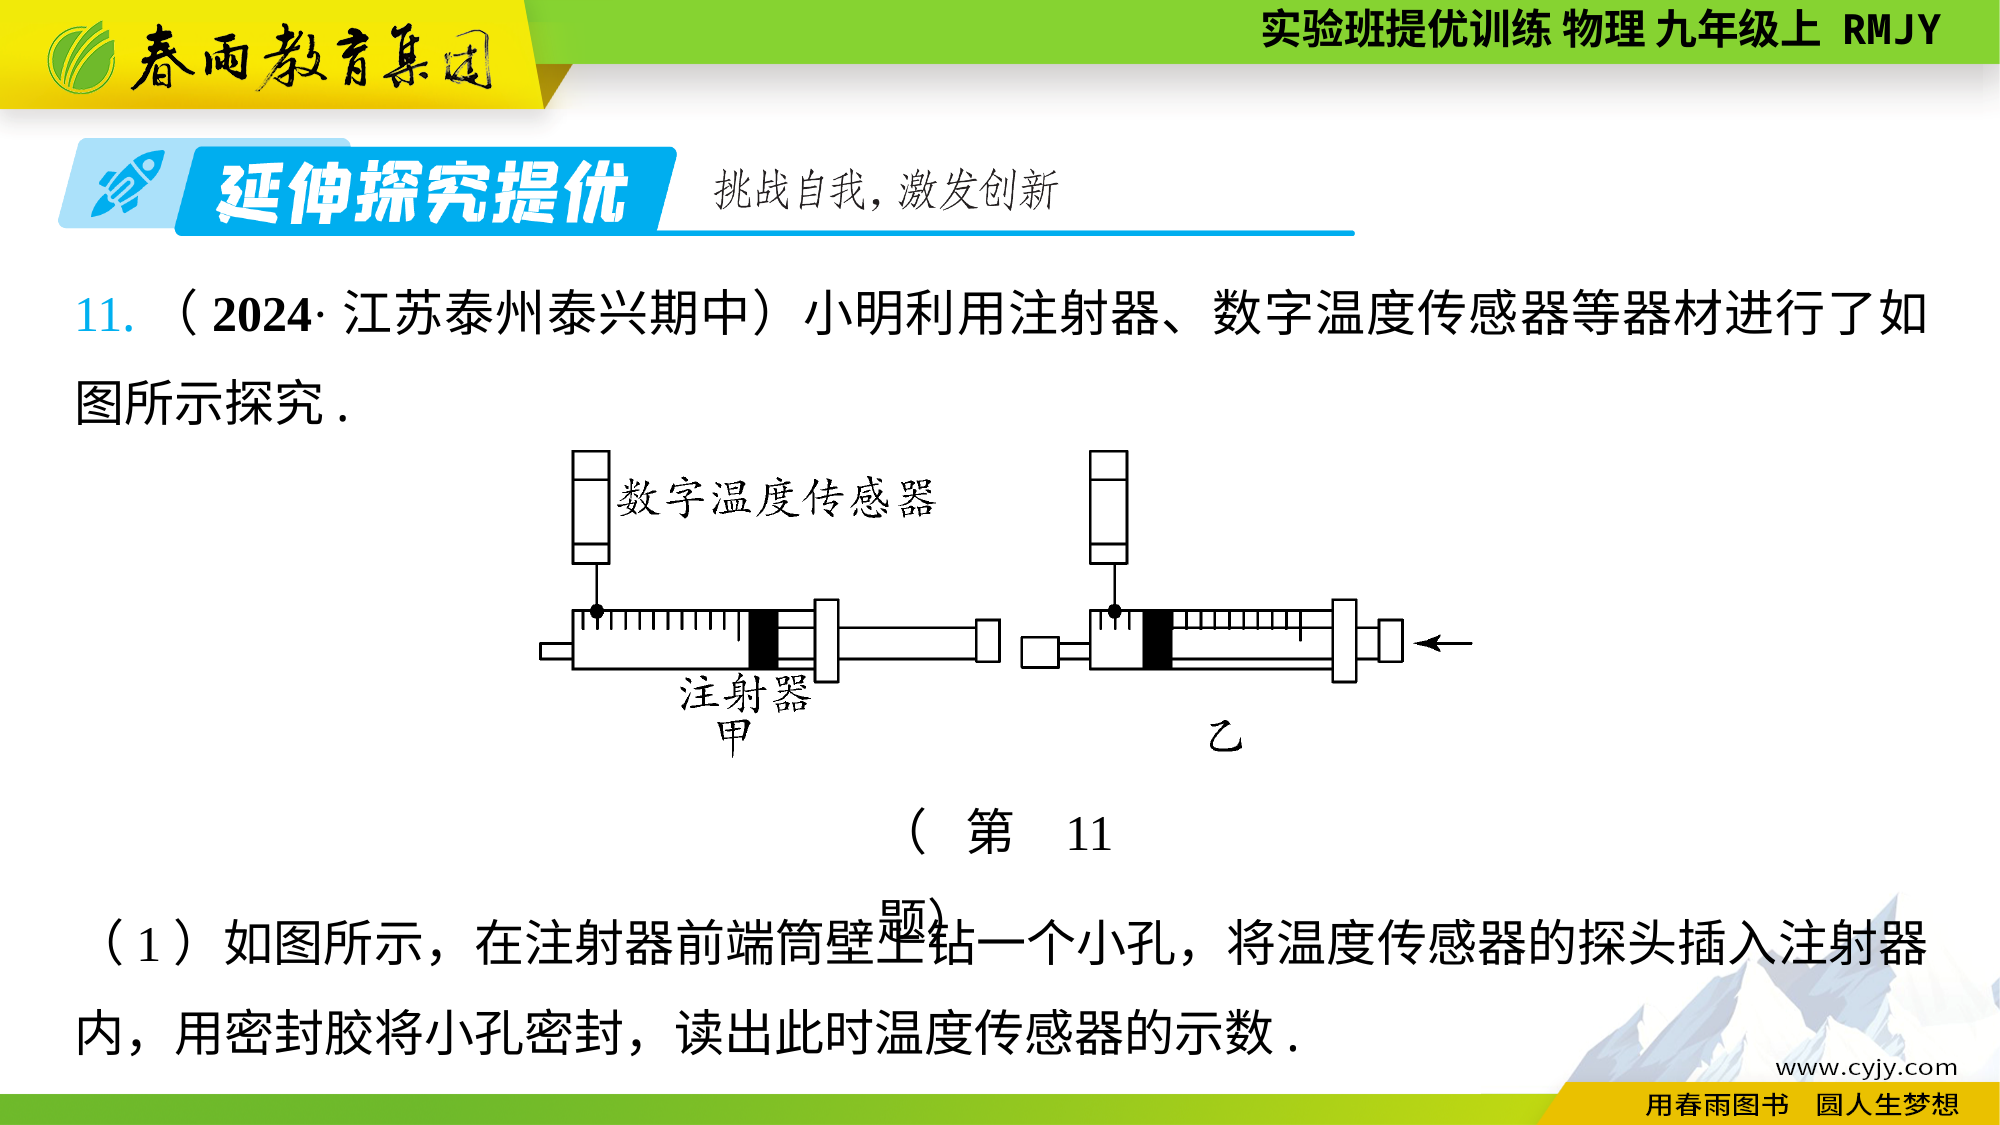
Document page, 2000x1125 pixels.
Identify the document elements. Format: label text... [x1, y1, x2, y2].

list 11.（2024·江苏泰州泰兴期中）小明利用注射器、数字温度传感器等器材进行了如图所示探究. （1）如图所示，在注射器前端筒壁上钻一个小孔，将温度传感器的探头插入注射器内，用密封胶将小孔密封，读出此时温度传感器的示数. [59, 243, 1944, 1077]
text_box （第11题） [862, 772, 1141, 868]
picture [0, 0, 2000, 1125]
